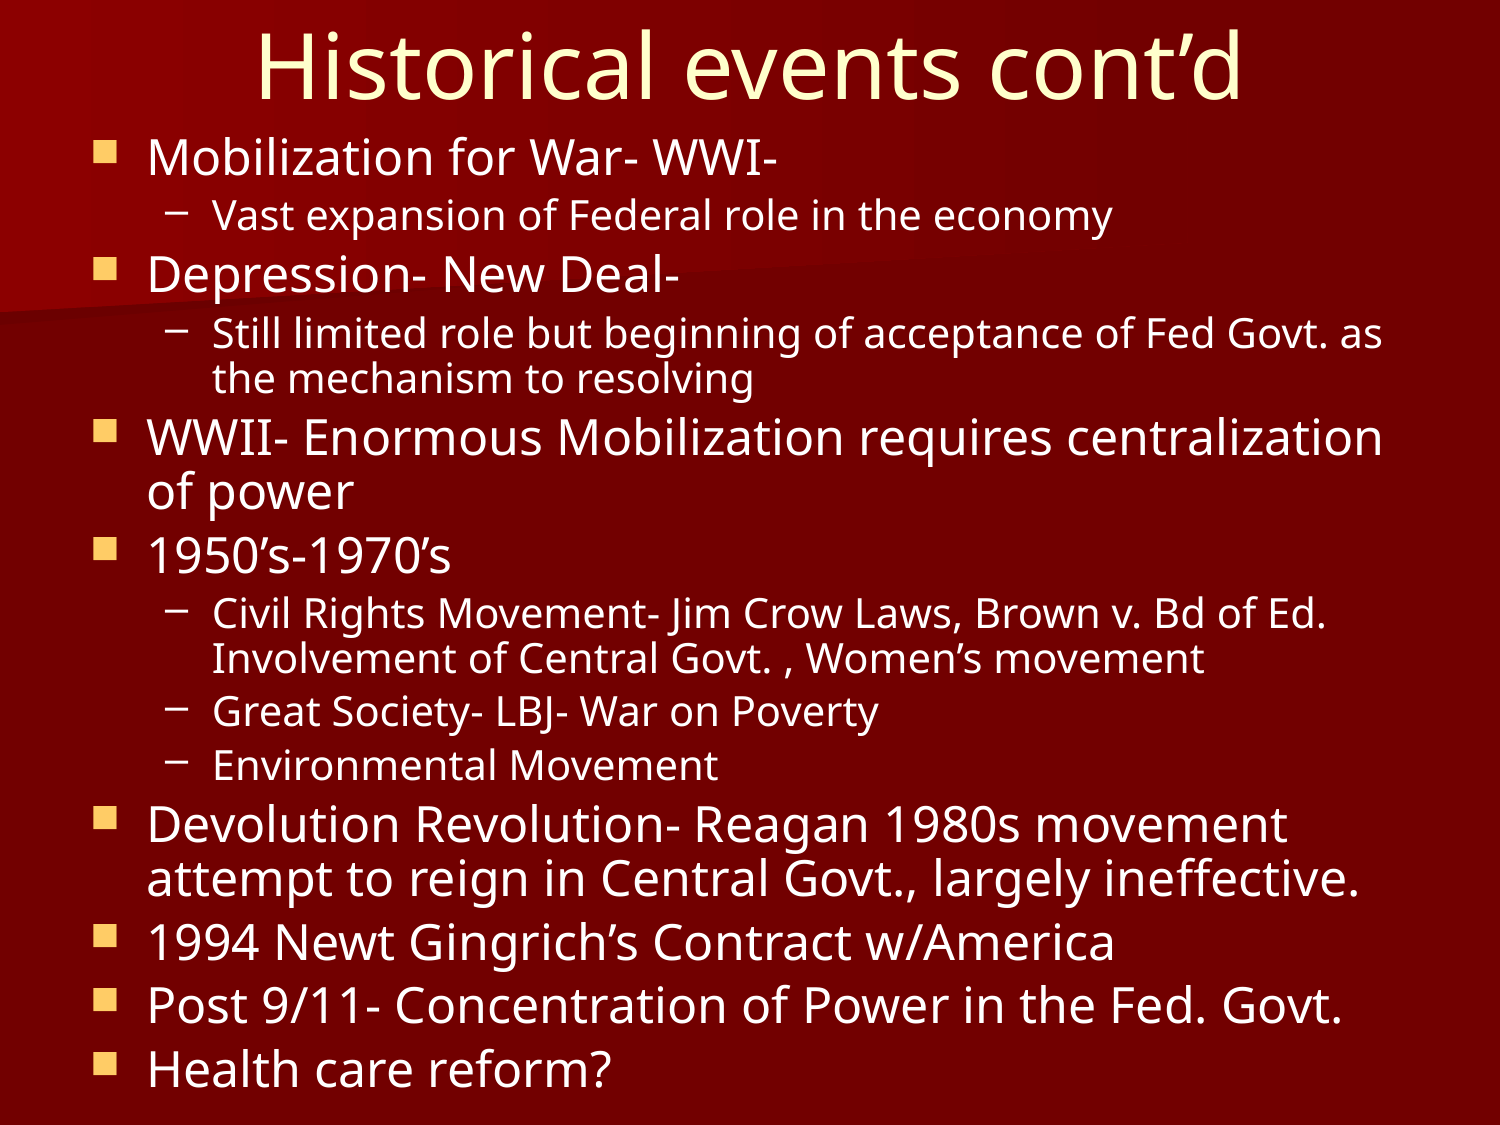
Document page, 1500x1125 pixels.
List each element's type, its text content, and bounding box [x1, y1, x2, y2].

list Mobilization for War- WWI- Vast expansion of Federal role in the economy Depression- New Deal- Still limited role but beginning of acceptance of Fed Govt. as the mechanism to resolving WWII- Enormous Mobilization requires centralization of power 1950’s-1970’s Civil Rights Movement- Jim Crow Laws, Brown v. Bd of Ed. Involvement of Central Govt. , Women’s movement Great Society- LBJ- War on Poverty Environmental Movement Devolution Revolution- Reagan 1980s movement attempt to reign in Central Govt., largely ineffective. 1994 Newt Gingrich’s Contract w/America Post 9/11- Concentration of Power in the Fed. Govt. Health care reform? [74, 124, 1426, 1051]
title Historical events cont’d [74, 0, 1426, 124]
